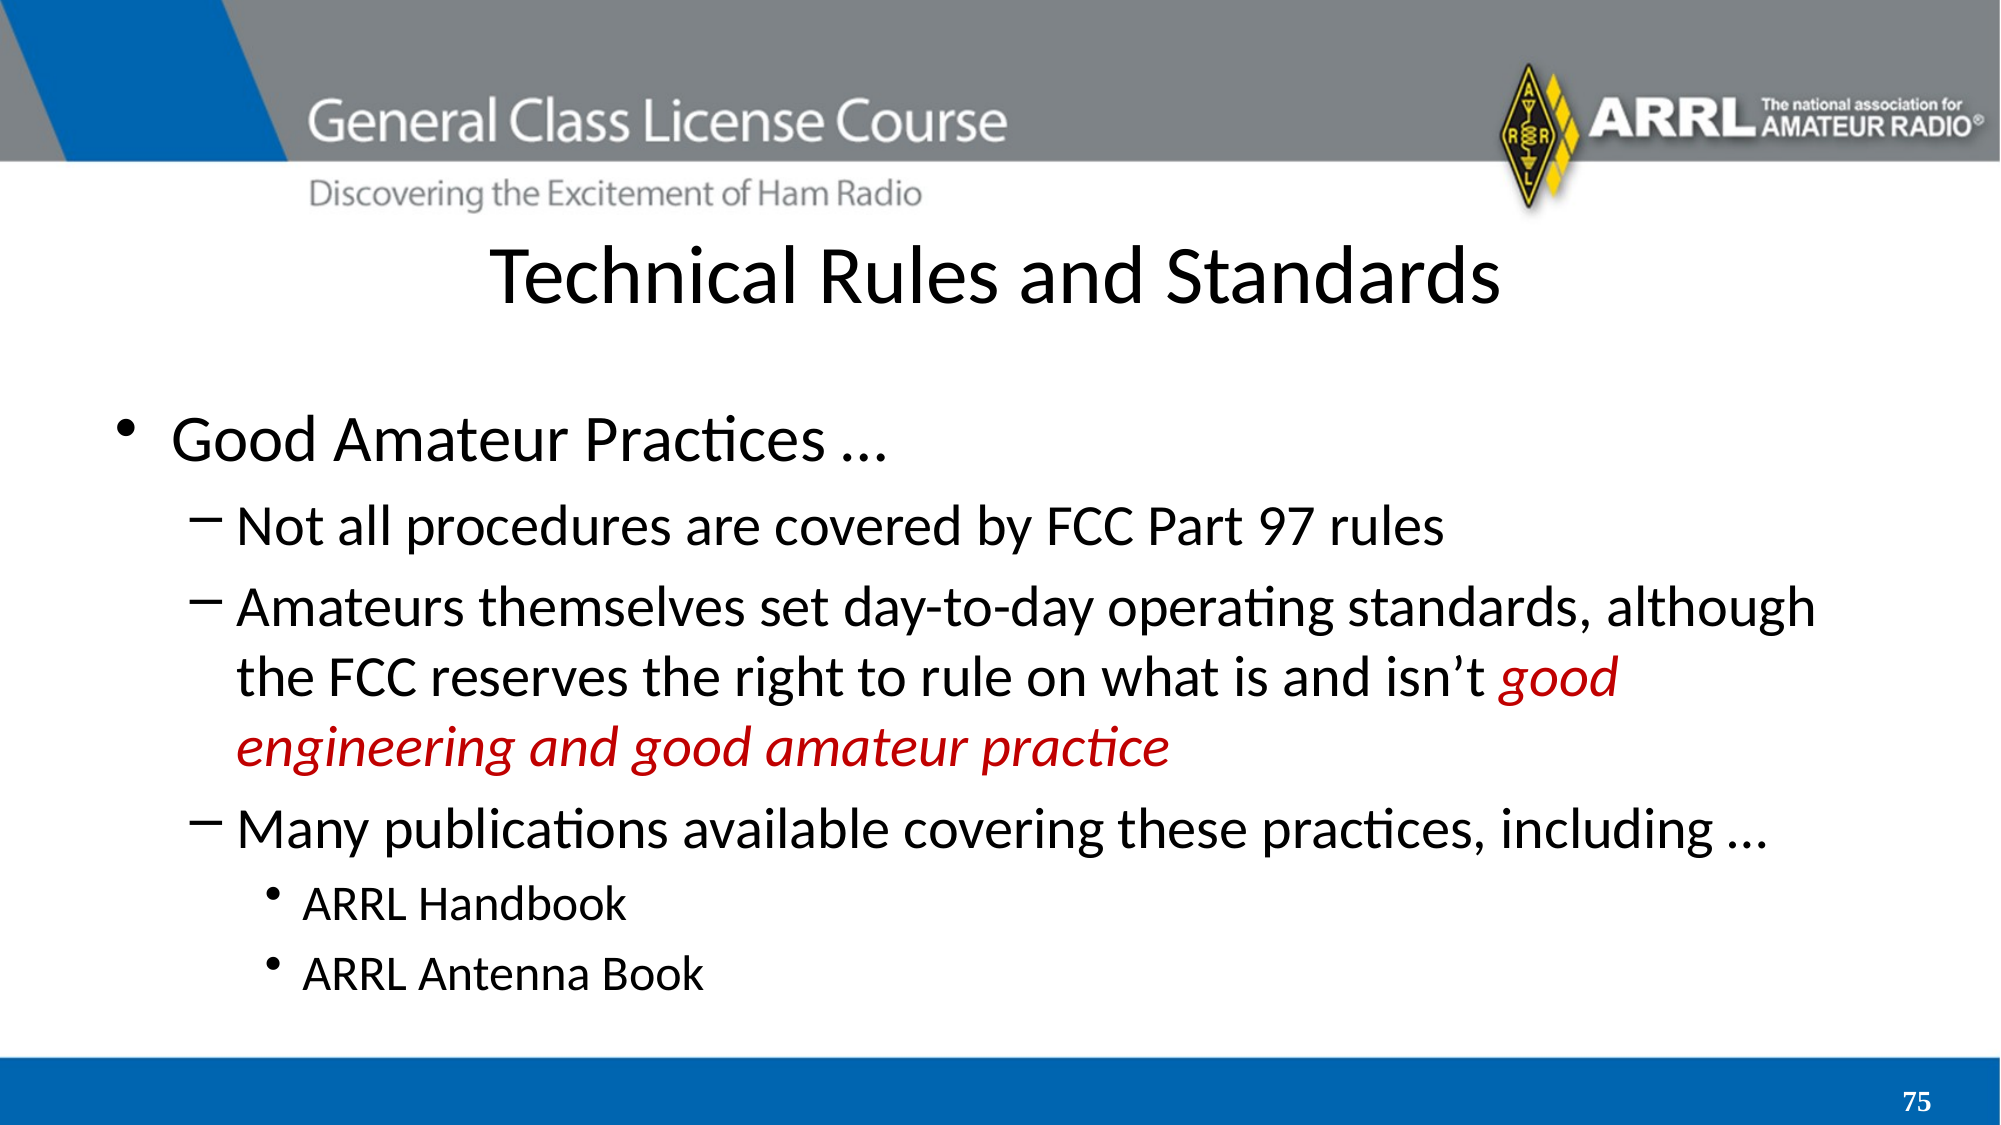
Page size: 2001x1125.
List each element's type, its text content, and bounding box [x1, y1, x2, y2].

list Good Amateur Practices … Not all procedures are covered by FCC Part 97 rules Amateurs themselves set day-to-day operating standards, although the FCC reserves the right to rule on what is and isn’t good engineering and good amateur practice Many publications available covering these practices, including … ARRL Handbook ARRL Antenna Book [99, 387, 1900, 1075]
picture [0, 0, 2001, 1125]
title Technical Rules and Standards [96, 212, 1897, 356]
